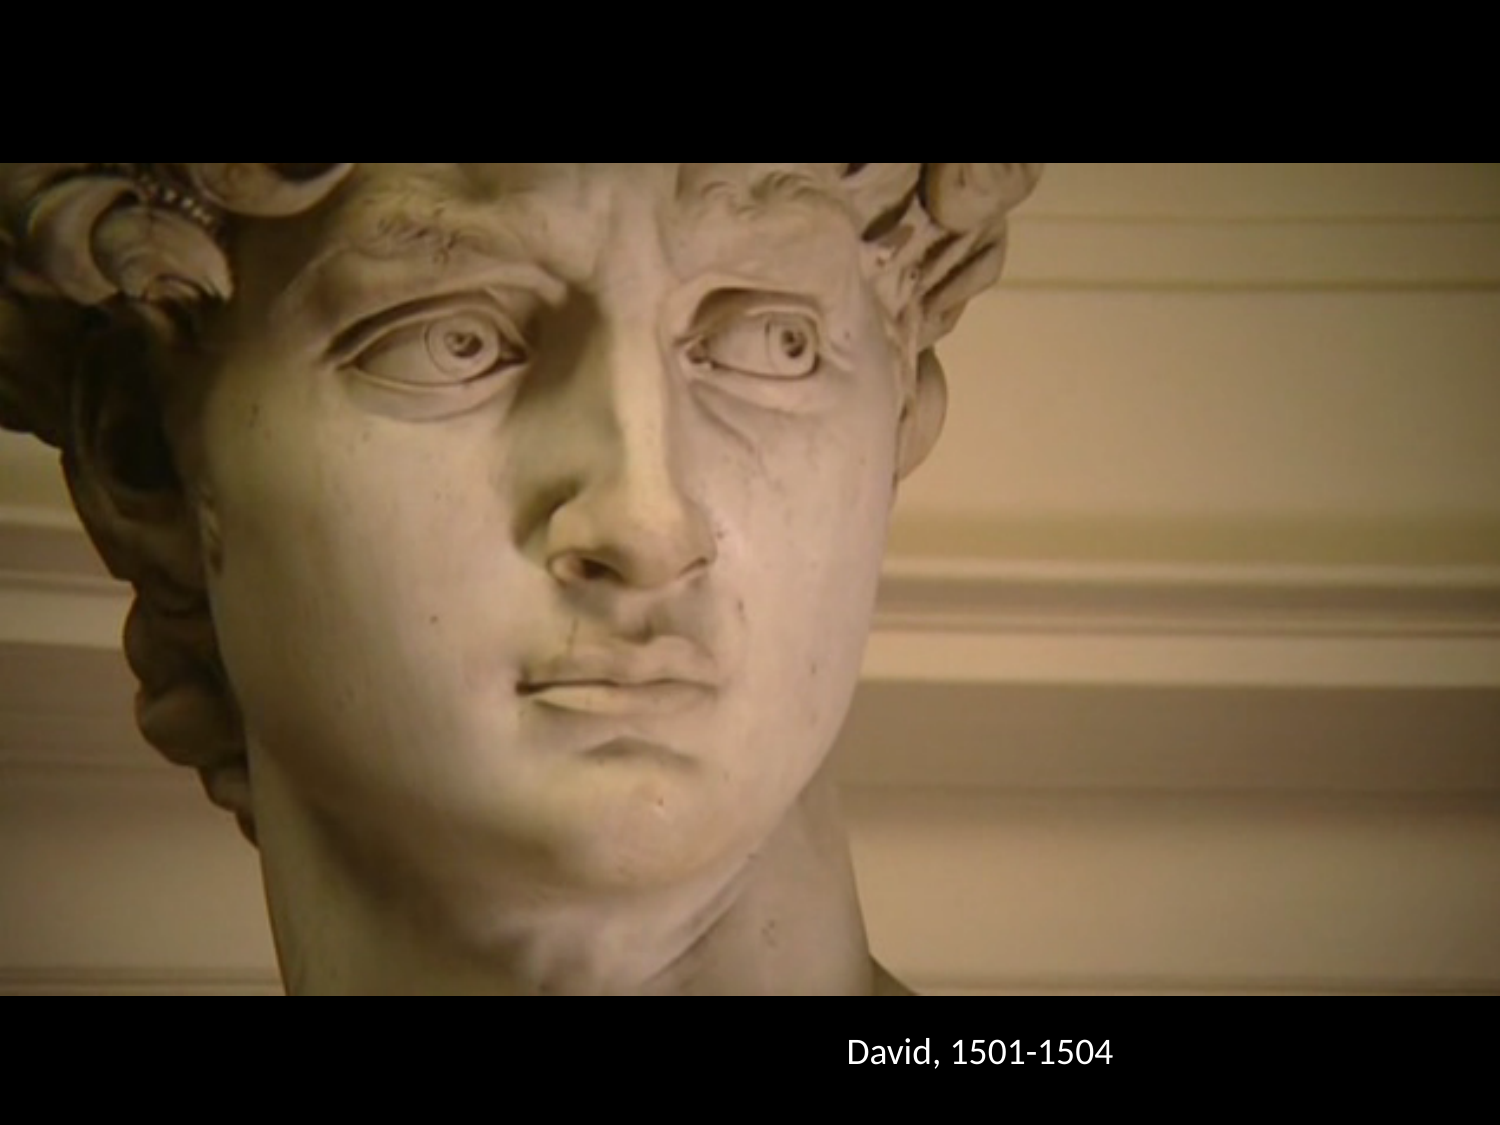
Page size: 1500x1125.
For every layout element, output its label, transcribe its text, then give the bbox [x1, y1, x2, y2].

picture [0, 163, 1500, 996]
text_box David, 1501-1504 [831, 1019, 1266, 1080]
